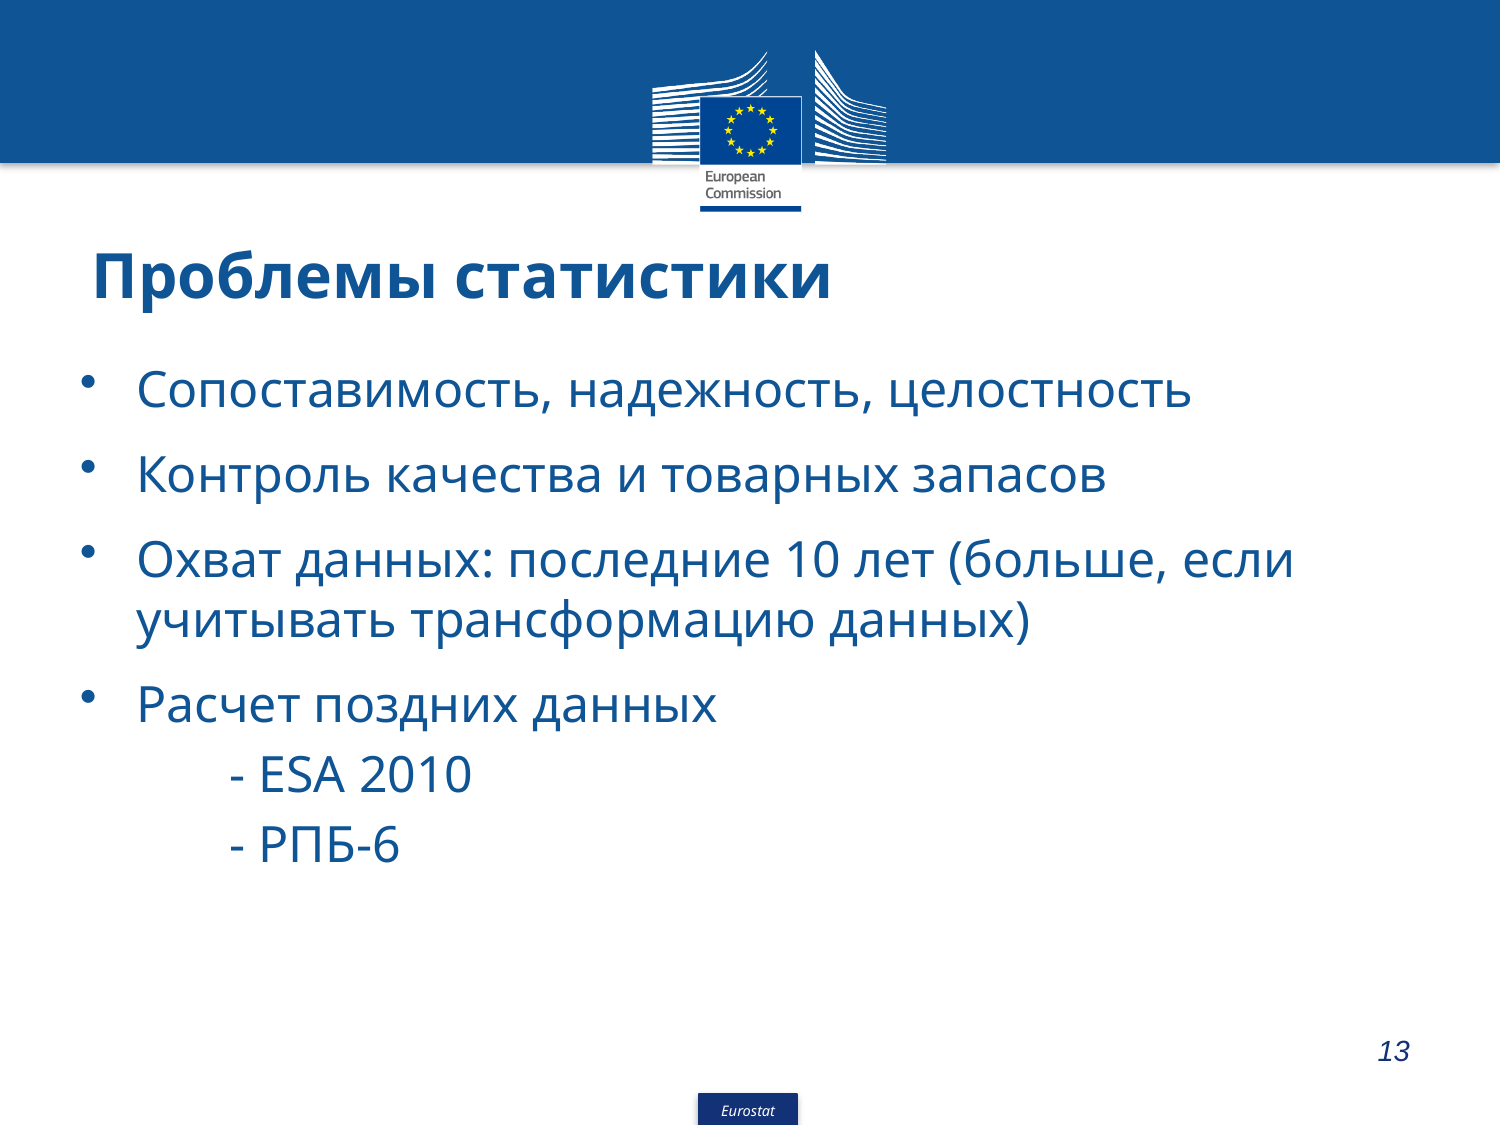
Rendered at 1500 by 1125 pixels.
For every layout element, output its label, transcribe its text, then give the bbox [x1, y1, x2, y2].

slide_number 13 [1074, 1024, 1426, 1103]
title Проблемы статистики [76, 220, 1427, 327]
list Сопоставимость, надежность, целостность Контроль качества и товарных запасов Охват данных: последние 10 лет (больше, если учитывать трансформацию данных) Расчет поздних данных - ESA 2010 - РПБ-6 [64, 350, 1415, 1012]
